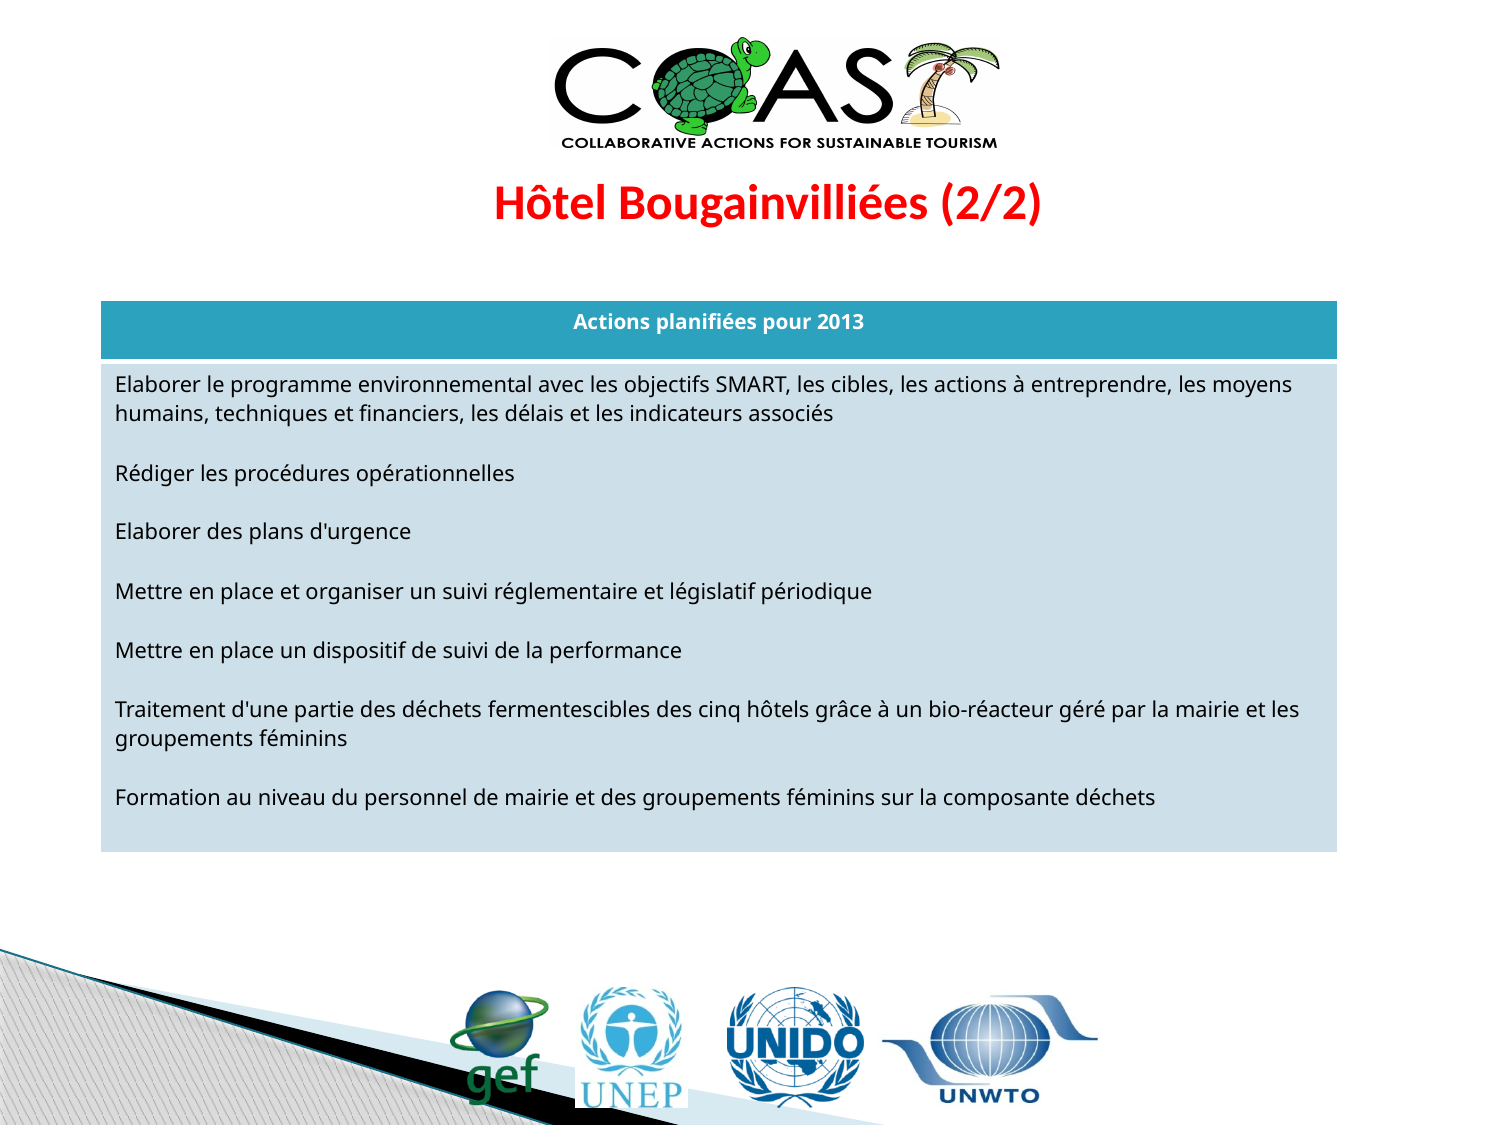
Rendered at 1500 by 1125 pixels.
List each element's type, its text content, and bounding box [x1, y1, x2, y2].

picture [727, 987, 864, 1108]
text_box Hôtel Bougainvilliées (2/2) [87, 162, 1450, 238]
picture [447, 987, 551, 1108]
table_cell Elaborer le programme environnemental avec les objectifs SMART, les cibles, les actions à entreprendre, les moyens humains, techniques et financiers, les délais et les indicateurs associés Rédiger les procédures opérationnelles Elaborer des plans d'urgence Mettre en place et organiser un suivi réglementaire et législatif périodique Mettre en place un dispositif de suivi de la performance Traitement d'une partie des déchets fermentescibles des cinq hôtels grâce à un bio-réacteur géré par la mairie et les groupements féminins Formation au niveau du personnel de mairie et des groupements féminins sur la composante déchets [101, 364, 1337, 852]
picture [549, 37, 1000, 148]
picture [575, 987, 688, 1108]
table_header Actions planifiées pour 2013 [101, 301, 1337, 359]
picture [877, 987, 1100, 1108]
